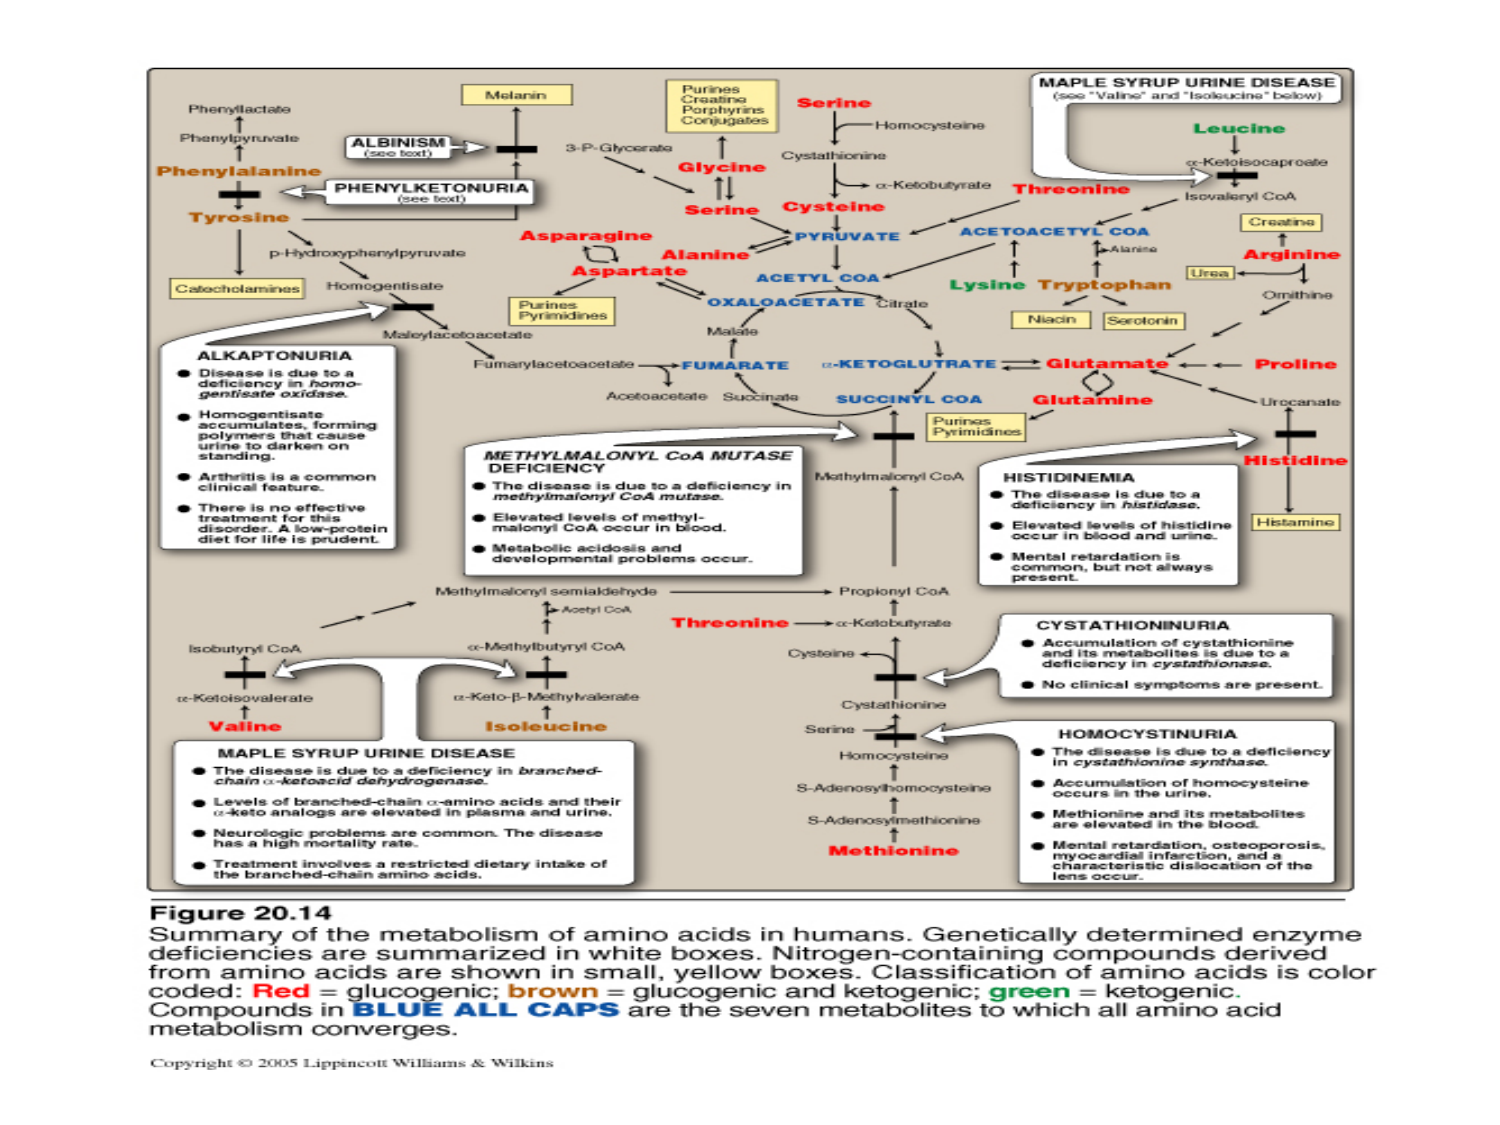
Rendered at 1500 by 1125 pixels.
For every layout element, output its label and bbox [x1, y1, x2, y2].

picture [62, 37, 1438, 1105]
